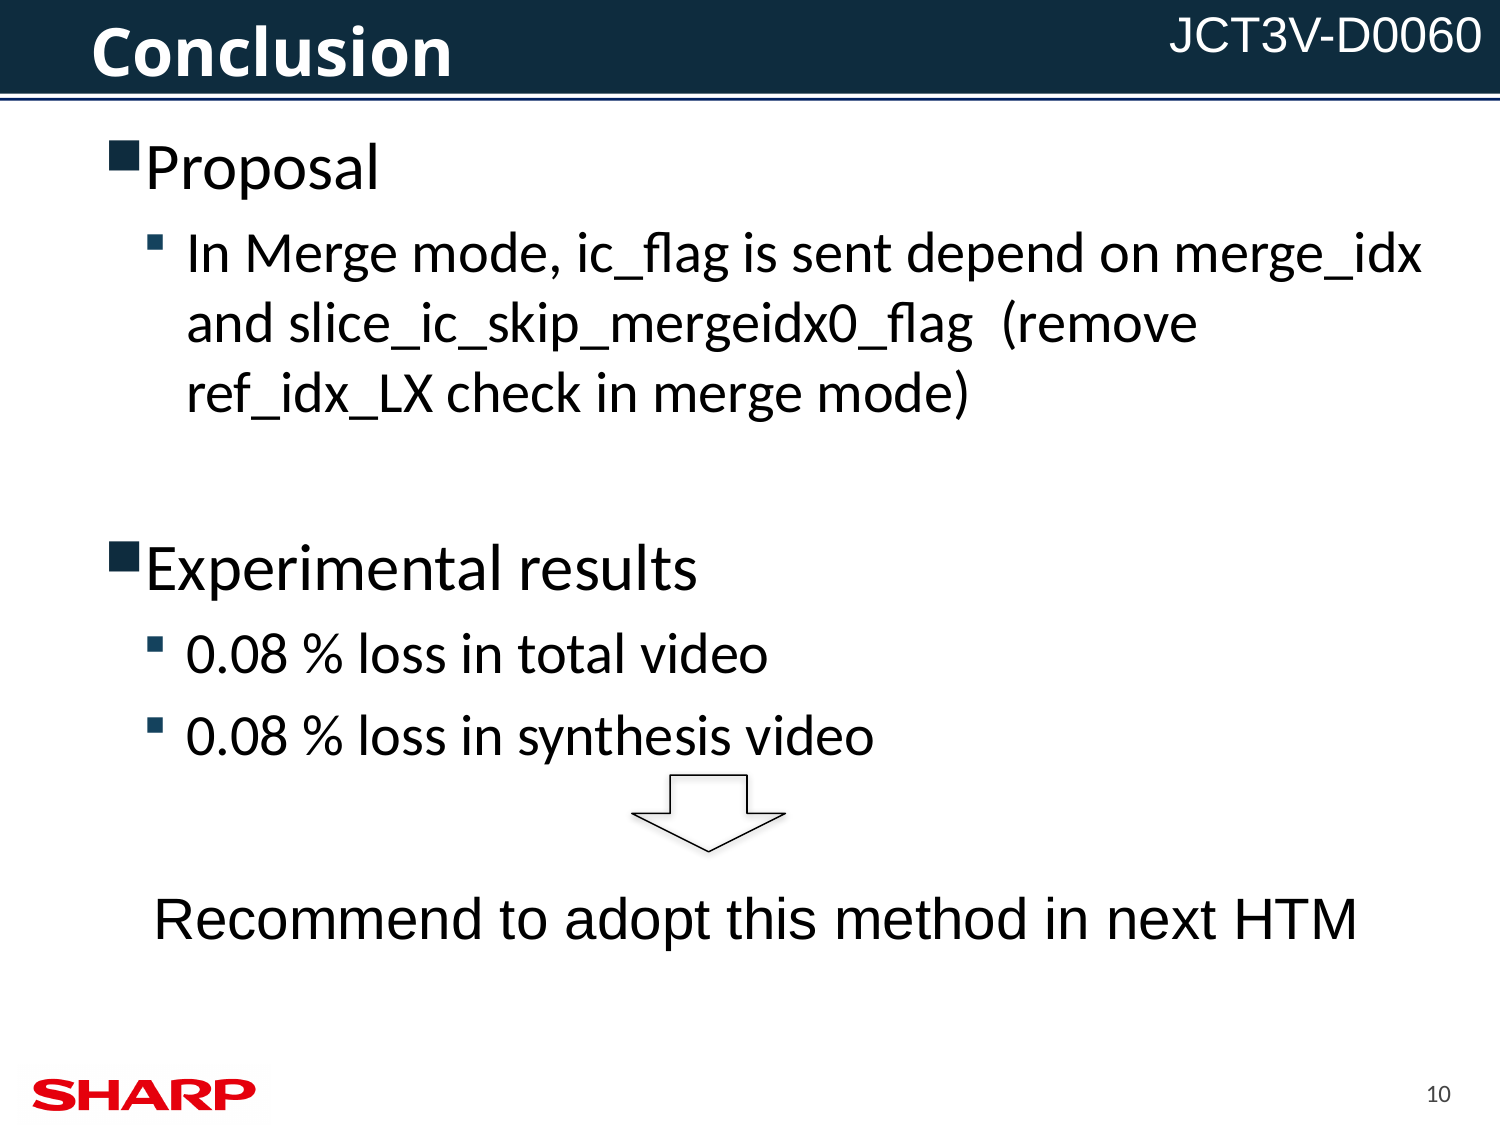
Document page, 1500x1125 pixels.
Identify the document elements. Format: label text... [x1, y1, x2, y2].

slide_number 10 [1345, 1062, 1467, 1108]
text_box [631, 774, 787, 853]
picture [17, 1064, 271, 1125]
list Proposal In Merge mode, ic_flag is sent depend on merge_idx and slice_ic_skip_mergeidx0_flag (remove ref_idx_LX check in merge mode) Experimental results 0.08 % loss in total video 0.08 % loss in synthesis video [74, 107, 1465, 1080]
title Conclusion [74, 15, 1426, 85]
text_box Recommend to adopt this method in next HTM [147, 875, 1412, 958]
